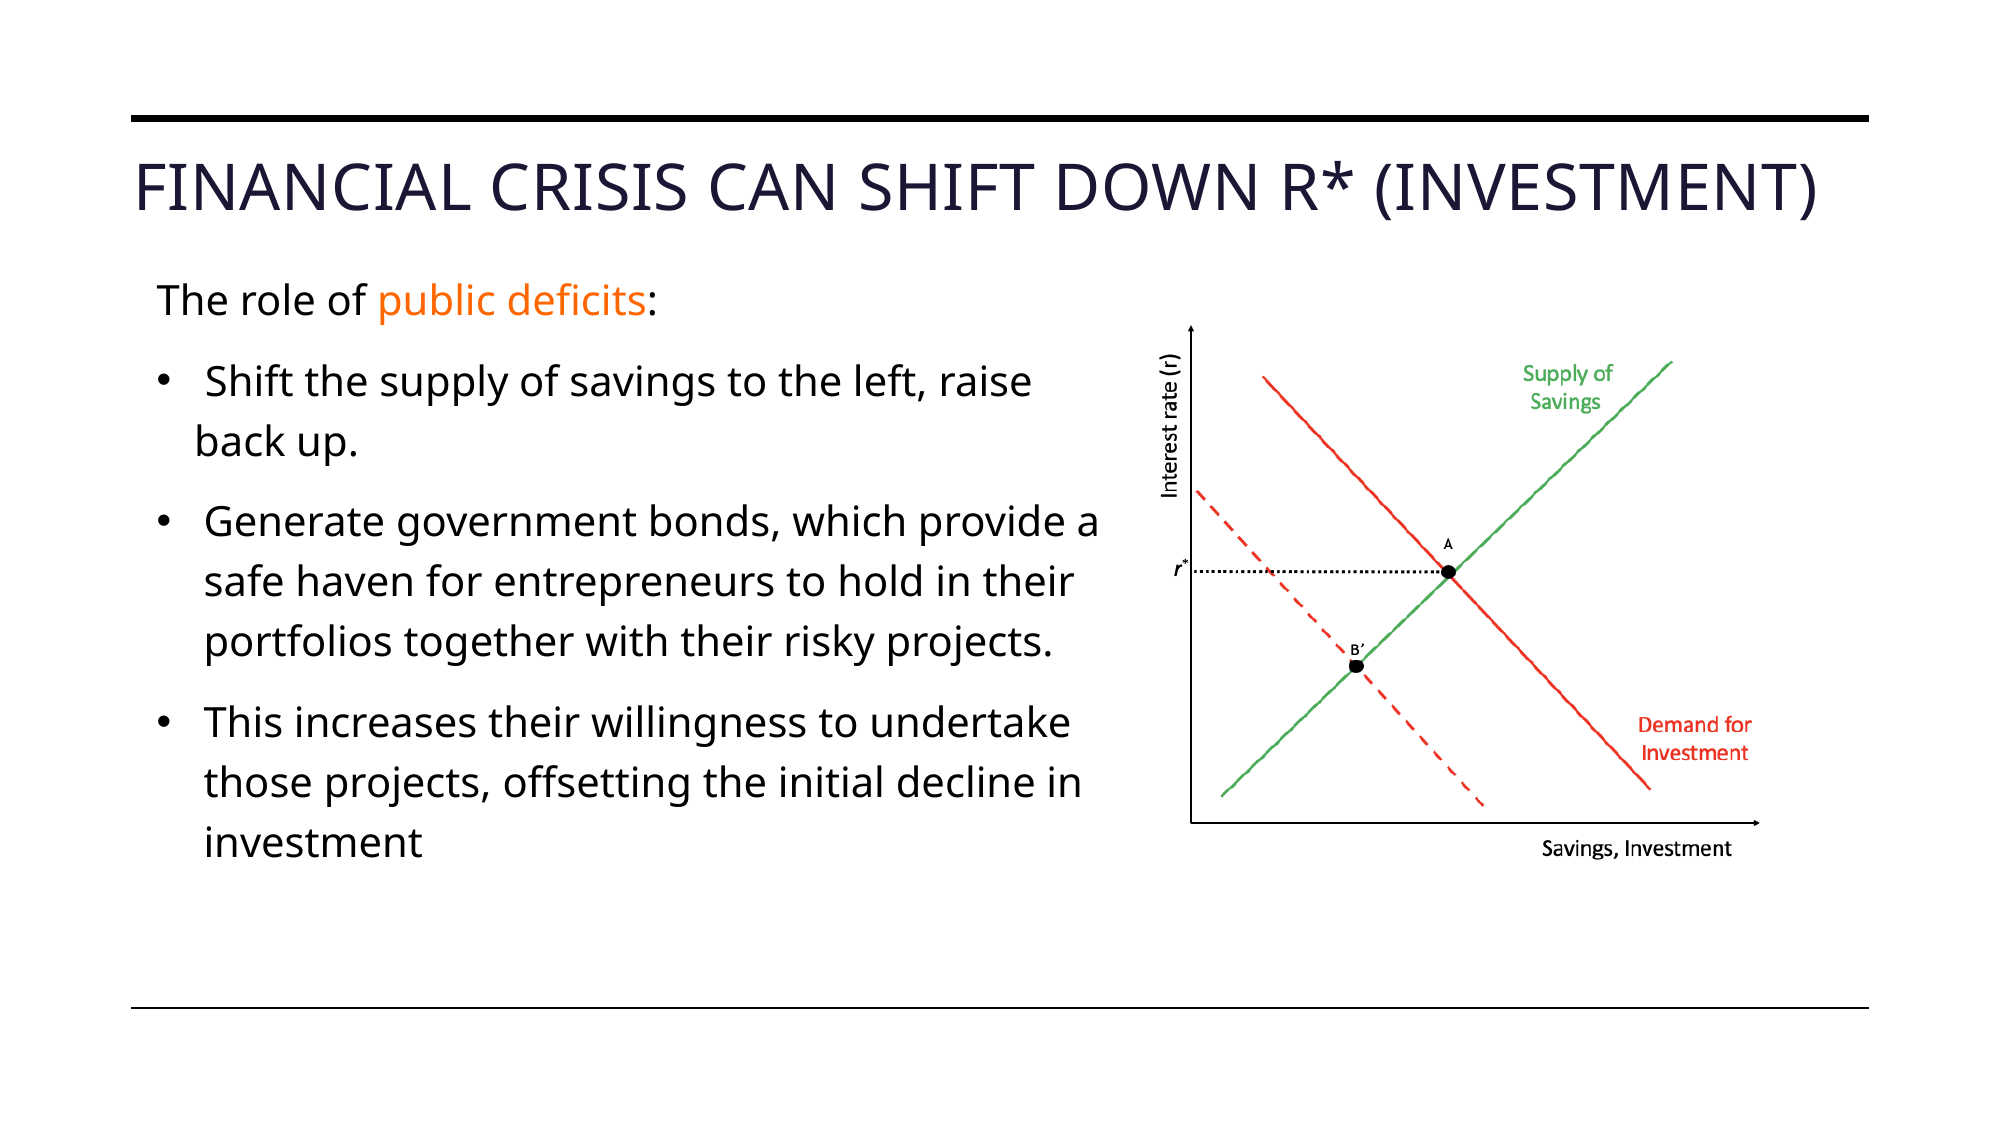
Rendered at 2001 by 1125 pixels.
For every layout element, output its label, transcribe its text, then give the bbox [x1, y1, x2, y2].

title Financial crisis can shift down r* (investment) [118, 138, 1875, 240]
picture [1152, 307, 1774, 873]
